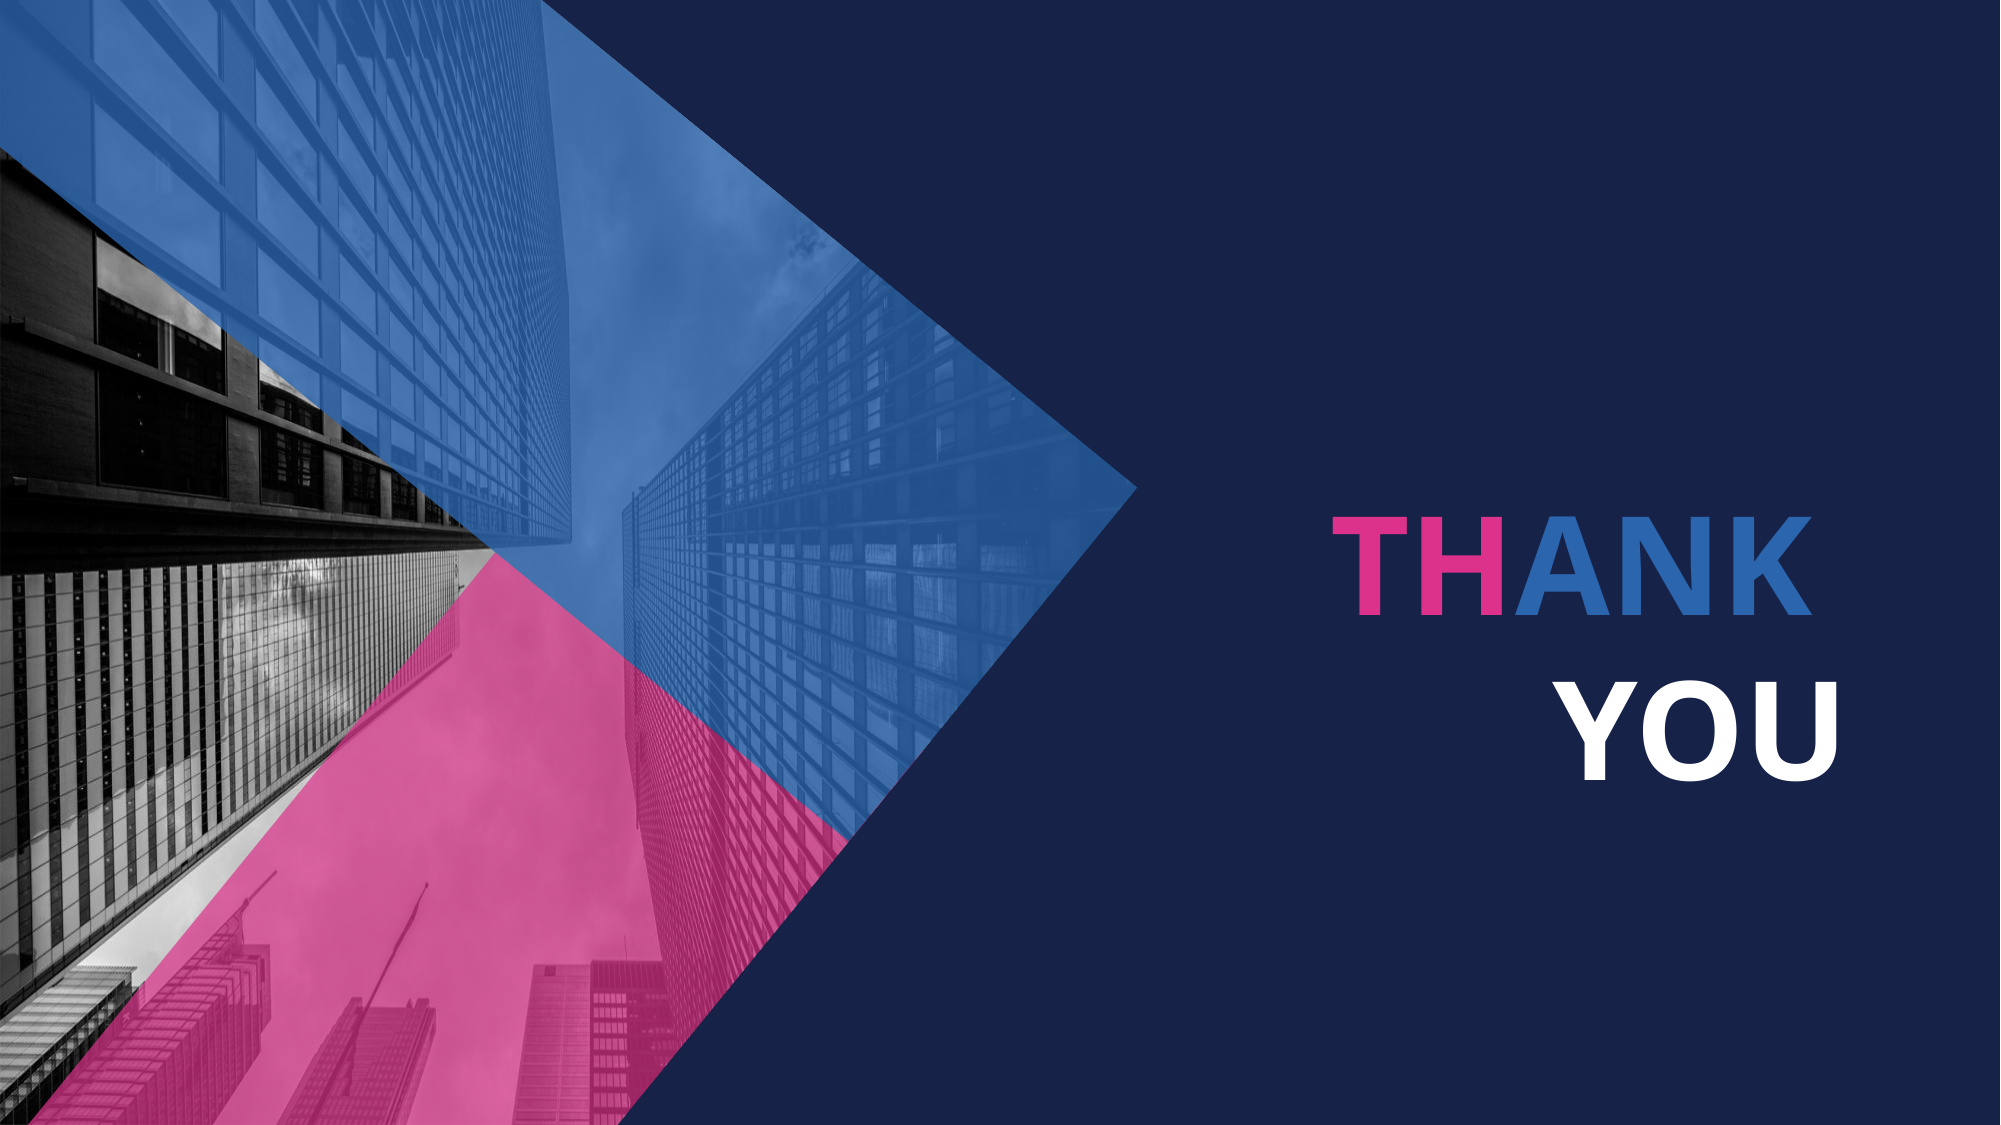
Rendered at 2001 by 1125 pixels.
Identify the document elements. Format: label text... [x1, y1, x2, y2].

text_box THANK YOU [950, 470, 1864, 816]
text_box [0, 150, 493, 1125]
text_box [0, 0, 1118, 839]
text_box [26, 550, 925, 1125]
